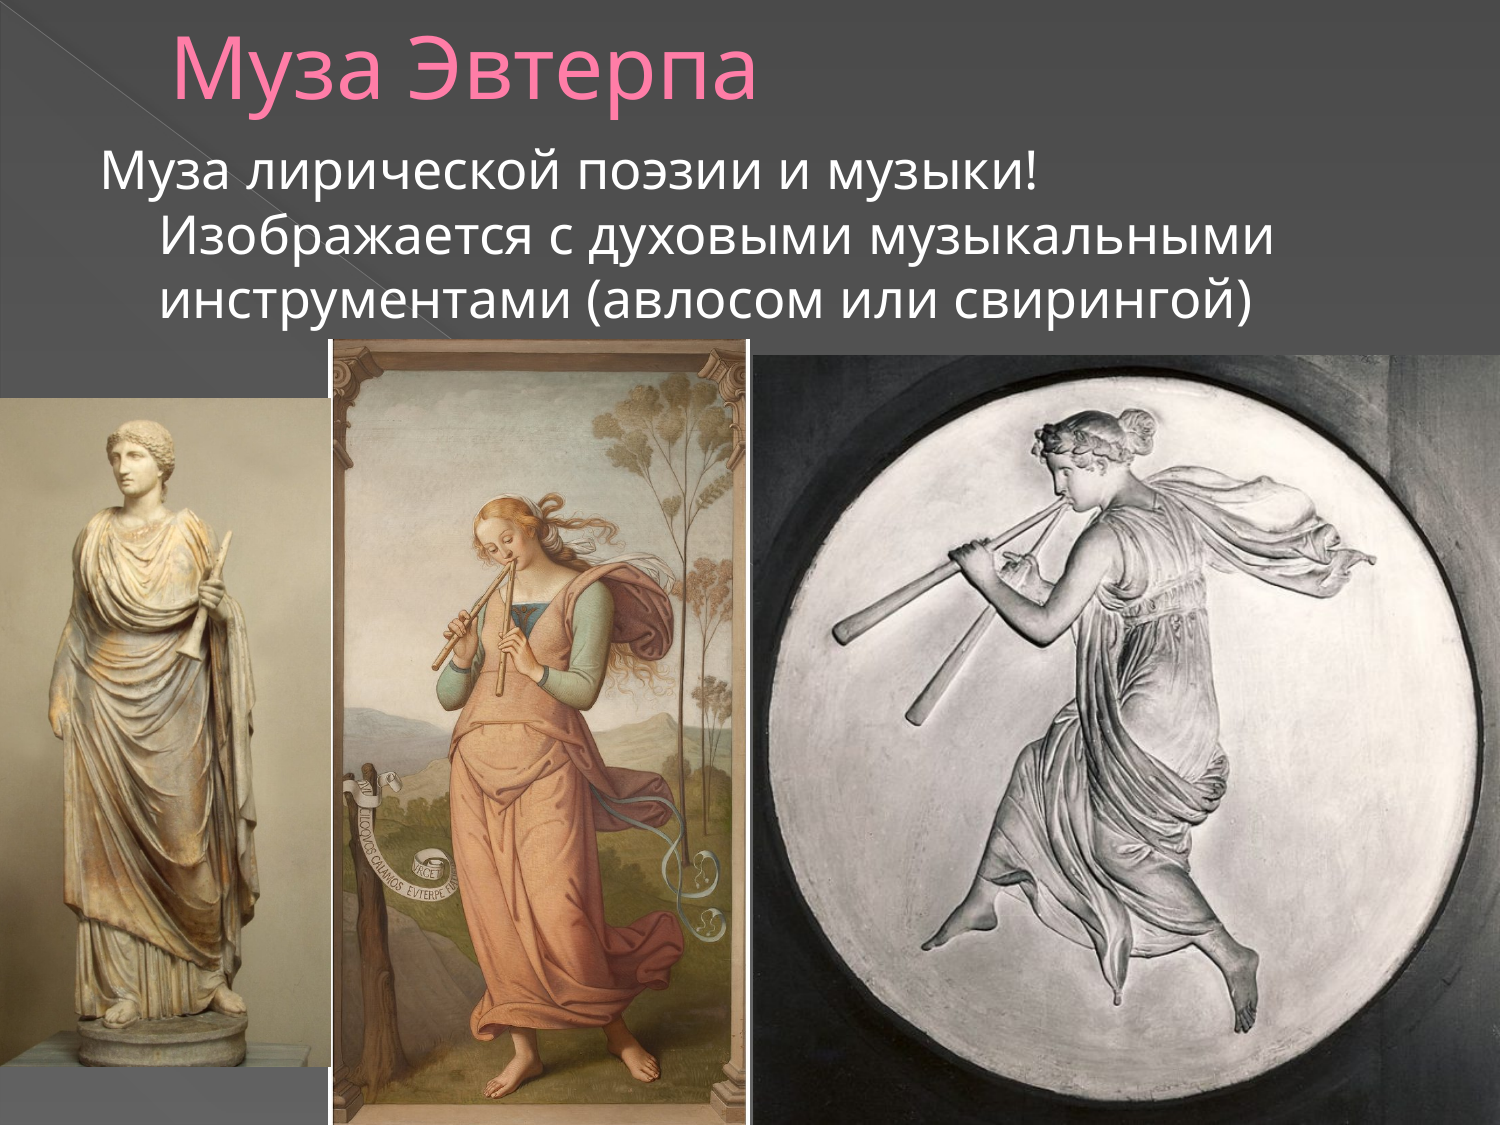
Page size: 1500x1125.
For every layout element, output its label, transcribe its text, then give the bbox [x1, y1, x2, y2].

picture [753, 355, 1500, 1125]
title Муза Эвтерпа [75, 0, 1425, 128]
list Муза лирической поэзии и музыки! Изображается с духовыми музыкальными инструментами (авлосом или свирингой) [75, 128, 1425, 340]
picture [0, 339, 751, 1125]
